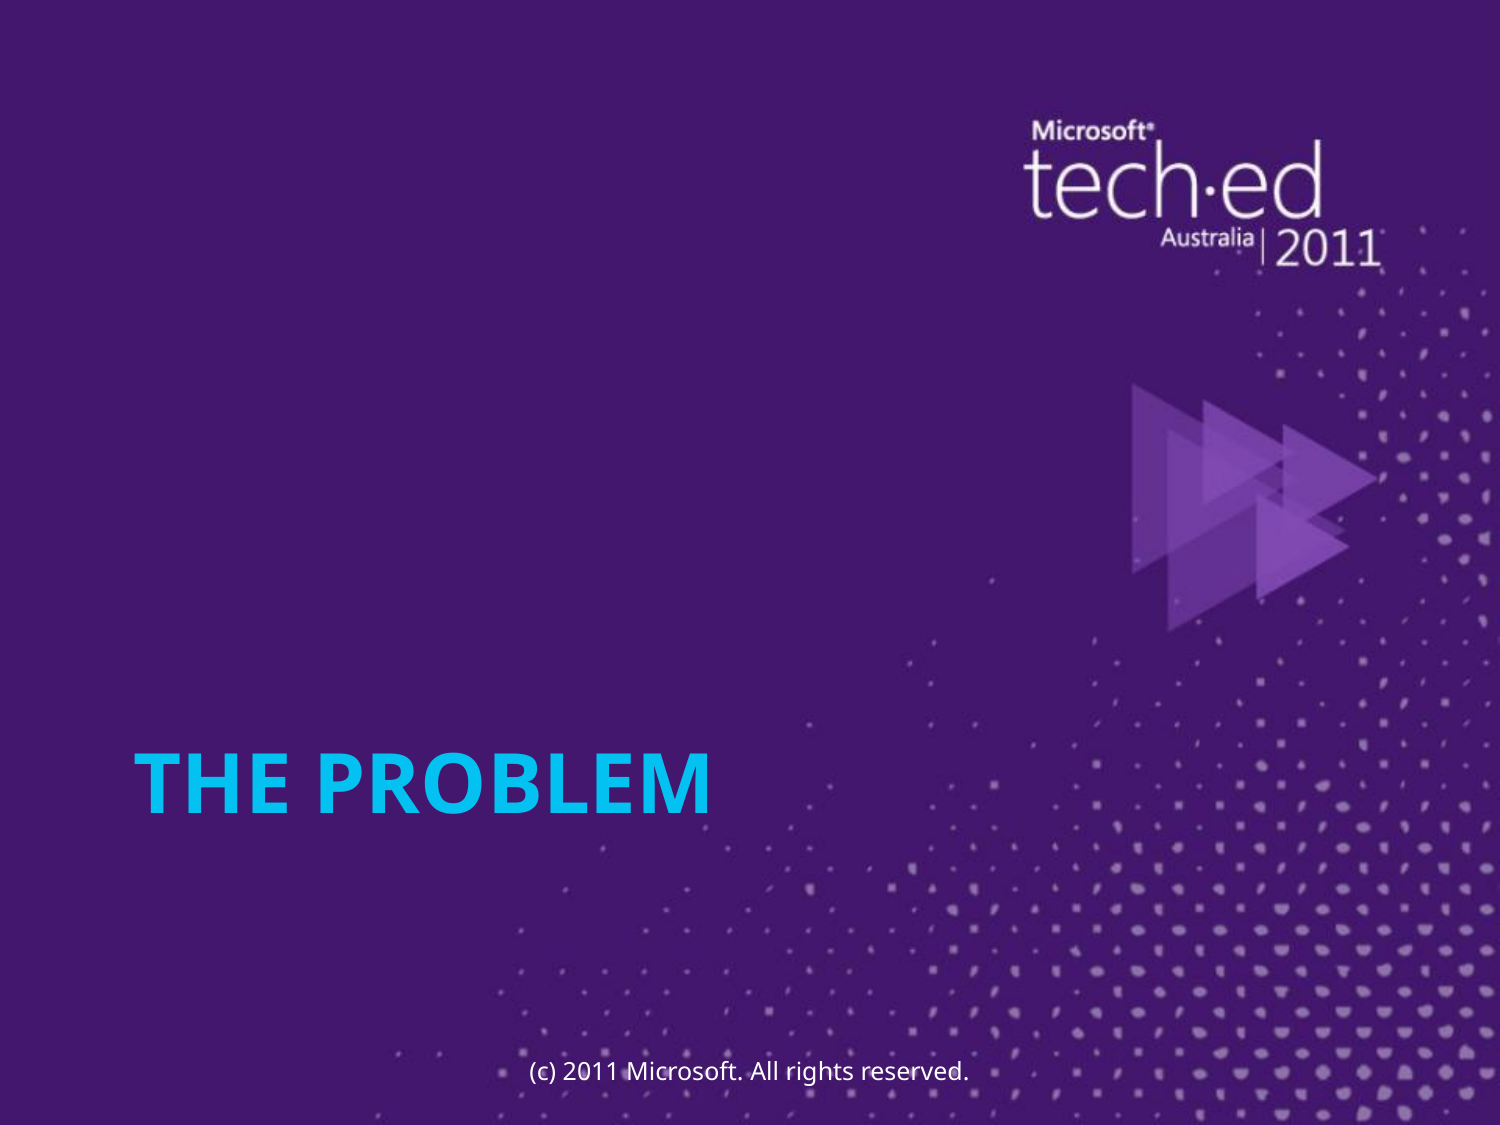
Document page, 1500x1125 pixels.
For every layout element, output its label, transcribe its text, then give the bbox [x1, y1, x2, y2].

footer (c) 2011 Microsoft. All rights reserved. [512, 1042, 988, 1103]
title The Problem [118, 722, 1394, 947]
picture [0, 0, 1500, 1125]
